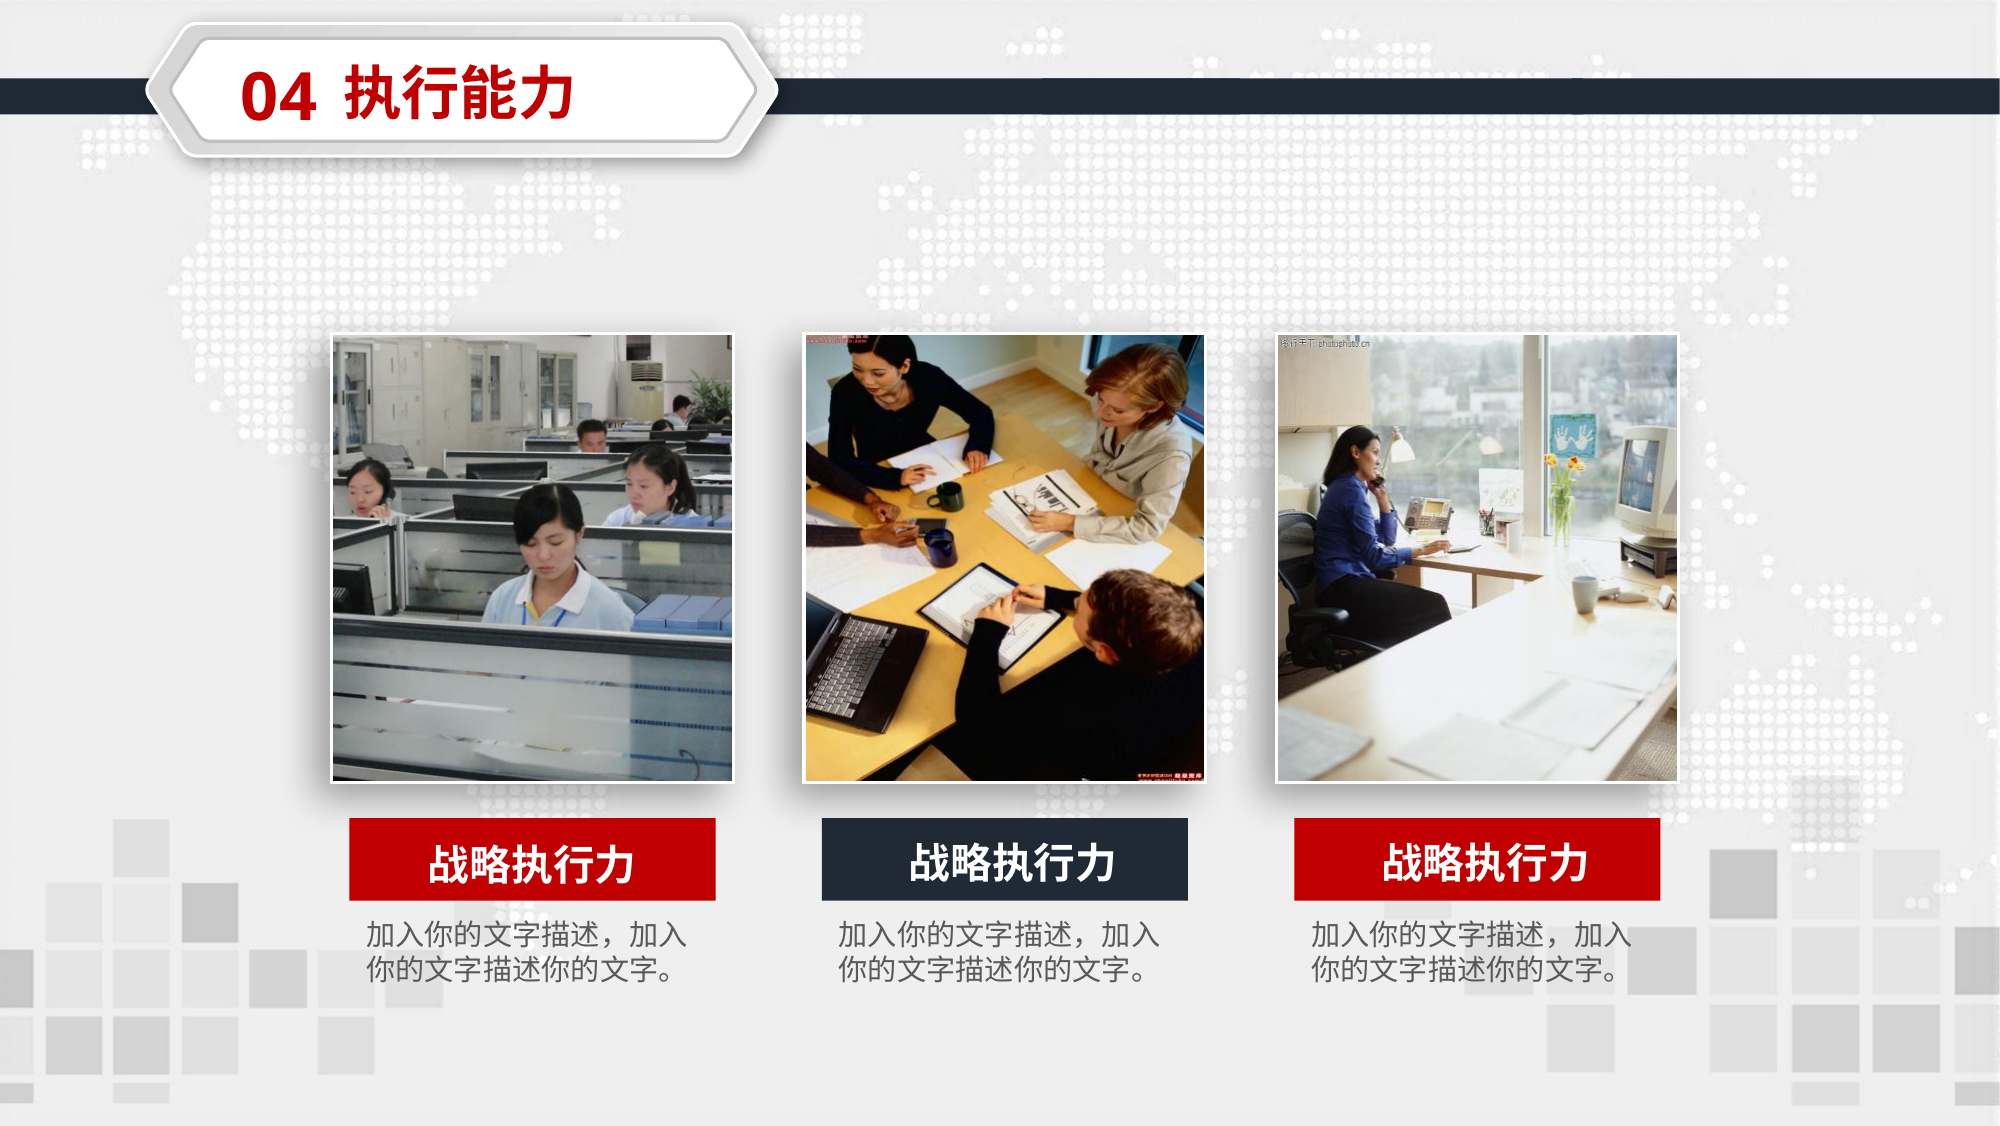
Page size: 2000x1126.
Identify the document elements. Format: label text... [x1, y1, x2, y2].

text_box [1276, 332, 1679, 783]
text_box 执行能力 [328, 49, 1493, 180]
text_box 加入你的文字描述，加入你的文字描述你的文字。 [351, 916, 705, 976]
text_box 加入你的文字描述，加入你的文字描述你的文字。 [1296, 916, 1650, 976]
text_box [803, 332, 1207, 783]
text_box [821, 817, 1189, 902]
text_box [1493, 78, 1571, 115]
text_box [348, 817, 717, 902]
text_box 战略执行力 [864, 836, 1162, 878]
text_box 加入你的文字描述，加入你的文字描述你的文字。 [823, 916, 1177, 976]
text_box [331, 332, 734, 783]
picture [0, 0, 2000, 78]
text_box [1293, 817, 1661, 902]
text_box 战略执行力 [384, 838, 681, 881]
picture [0, 115, 2000, 1126]
text_box 战略执行力 [1337, 836, 1634, 878]
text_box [146, 23, 777, 157]
text_box [0, 78, 145, 115]
text_box [1571, 78, 2000, 115]
